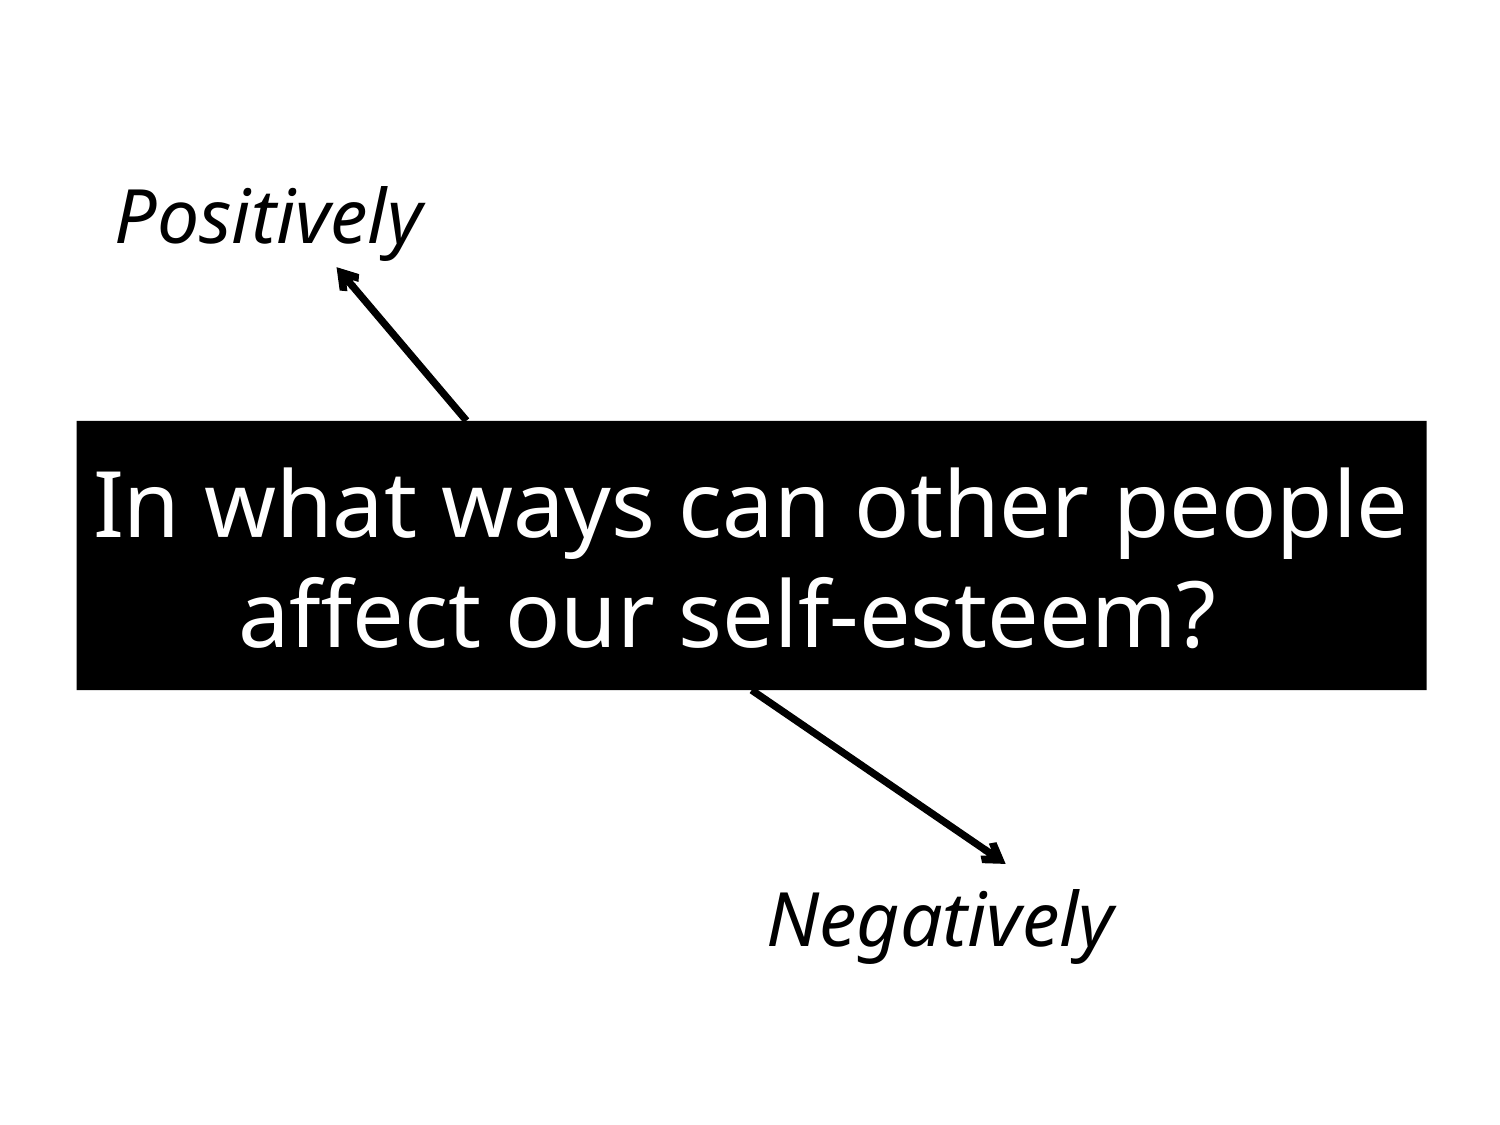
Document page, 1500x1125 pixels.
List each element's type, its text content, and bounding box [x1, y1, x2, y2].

title In what ways can other people affect our self-esteem? [76, 420, 1427, 691]
text_box Positively [100, 160, 491, 266]
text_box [336, 266, 467, 421]
text_box Negatively [751, 863, 1260, 969]
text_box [751, 689, 1006, 865]
